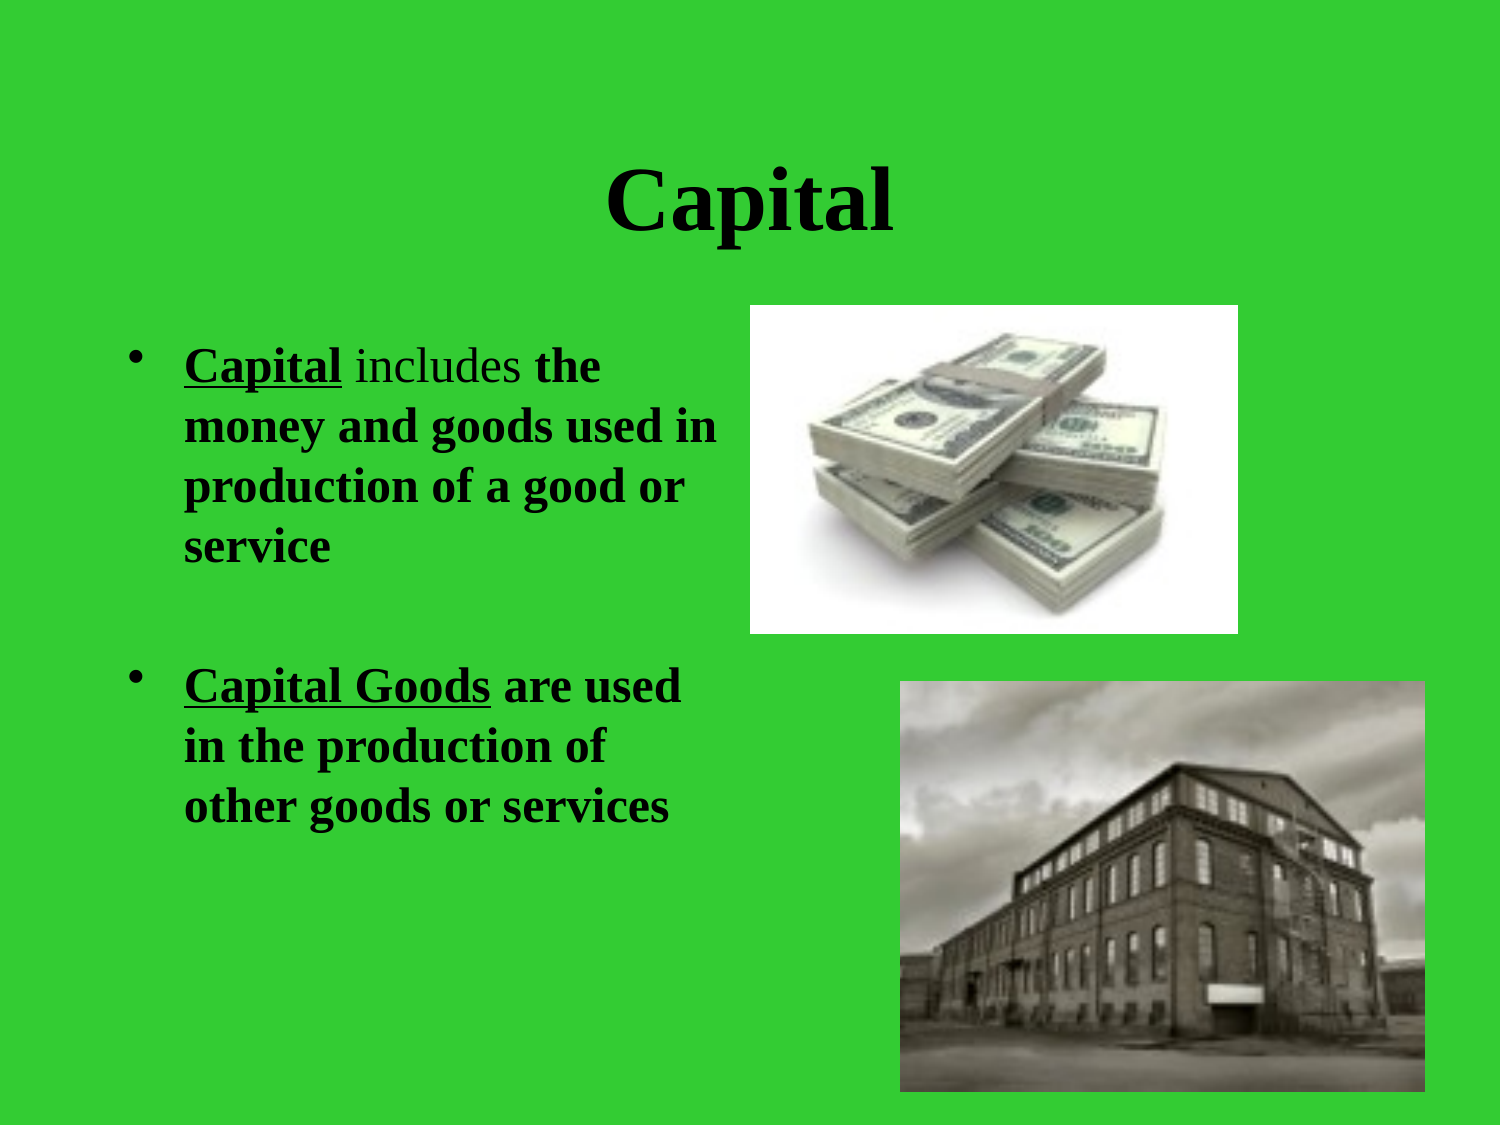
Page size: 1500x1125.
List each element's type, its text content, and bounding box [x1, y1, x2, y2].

picture [749, 305, 1238, 634]
picture [899, 681, 1426, 1092]
list Capital includes the money and goods used in production of a good or service Capital Goods are used in the production of other goods or services [112, 324, 738, 1000]
title Capital [112, 99, 1388, 288]
